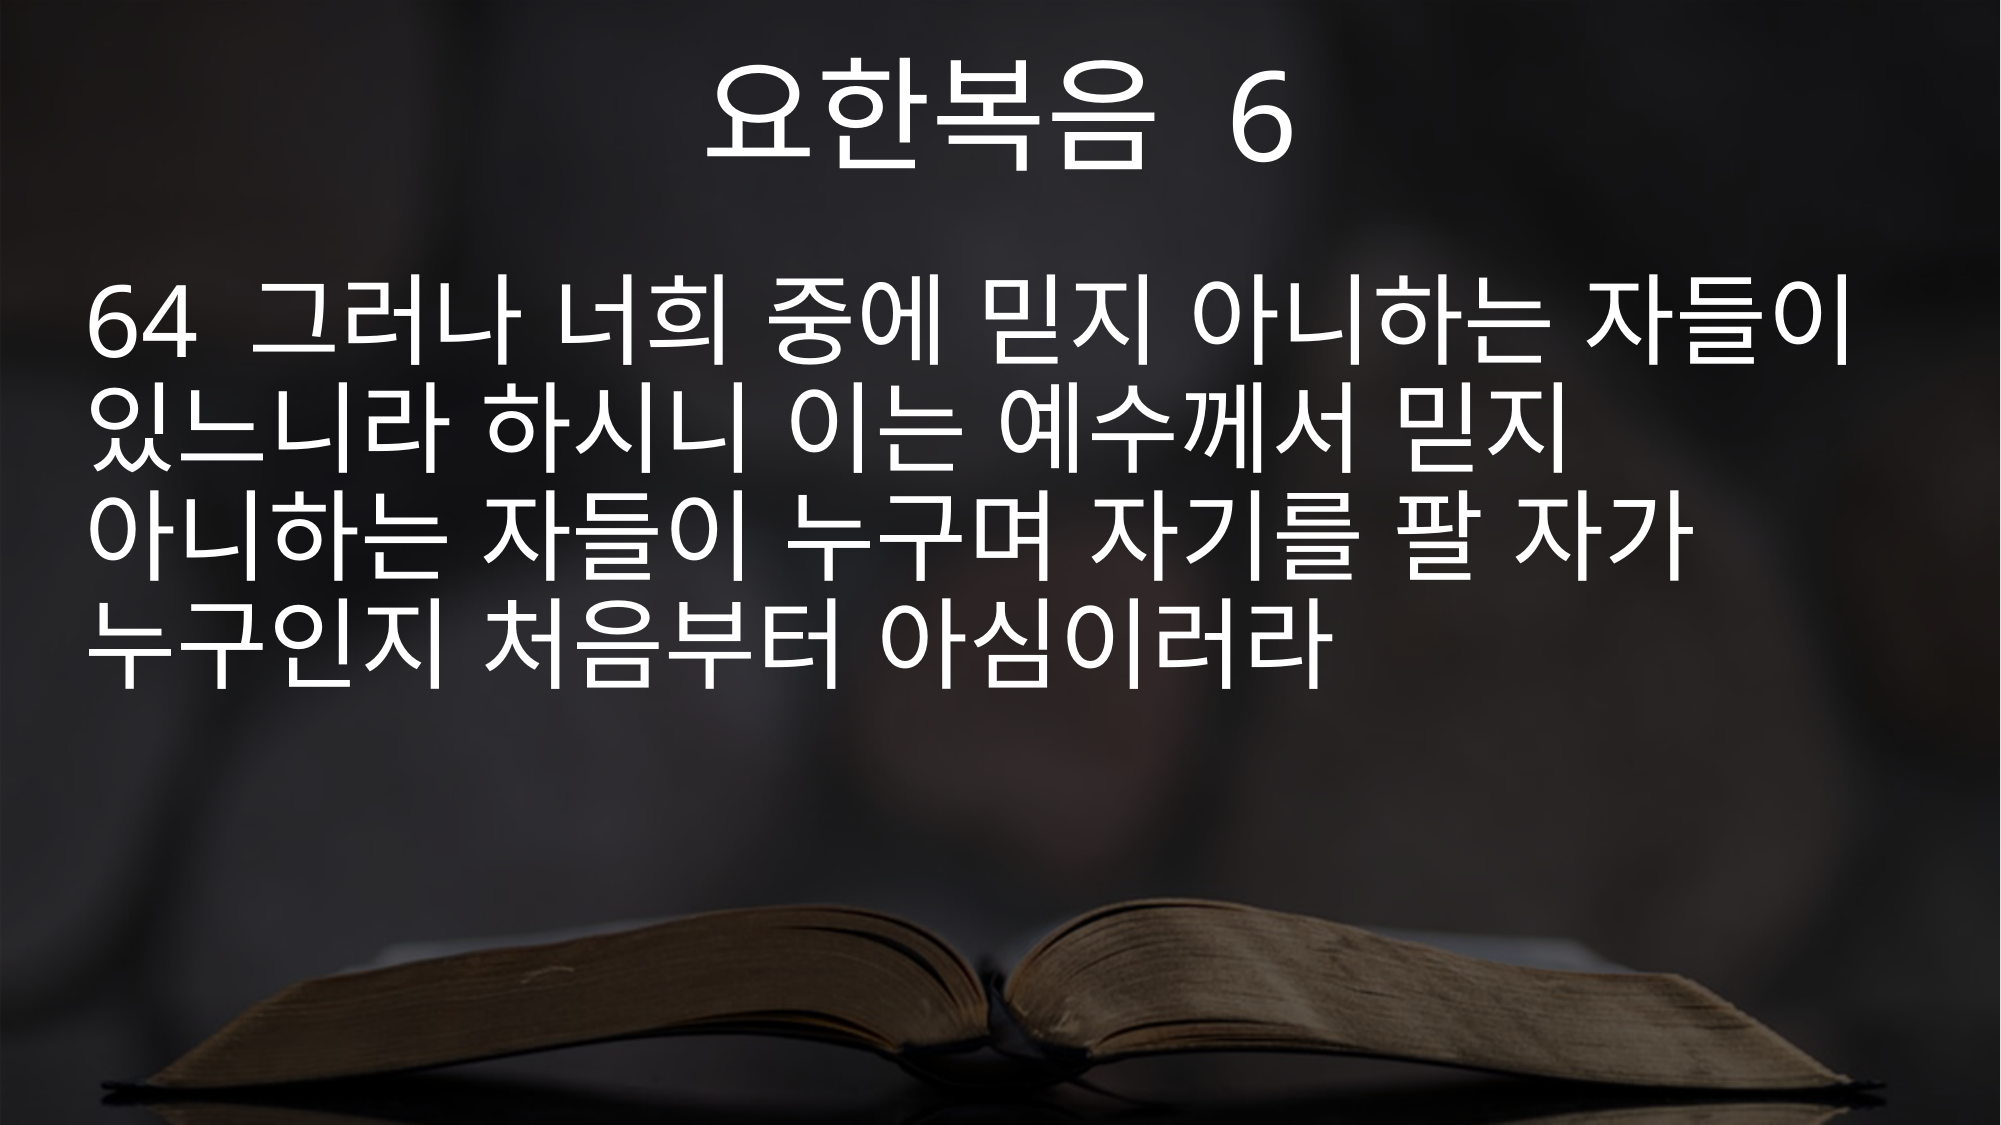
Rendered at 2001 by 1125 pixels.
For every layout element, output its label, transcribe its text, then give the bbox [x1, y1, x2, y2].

footer 요한복음 6 [0, 32, 2000, 192]
list 64 그러나 너희 중에 믿지 아니하는 자들이 있느니라 하시니 이는 예수께서 믿지 아니하는 자들이 누구며 자기를 팔 자가 누구인지 처음부터 아심이러라 [69, 263, 1953, 423]
picture [0, 0, 2001, 1125]
